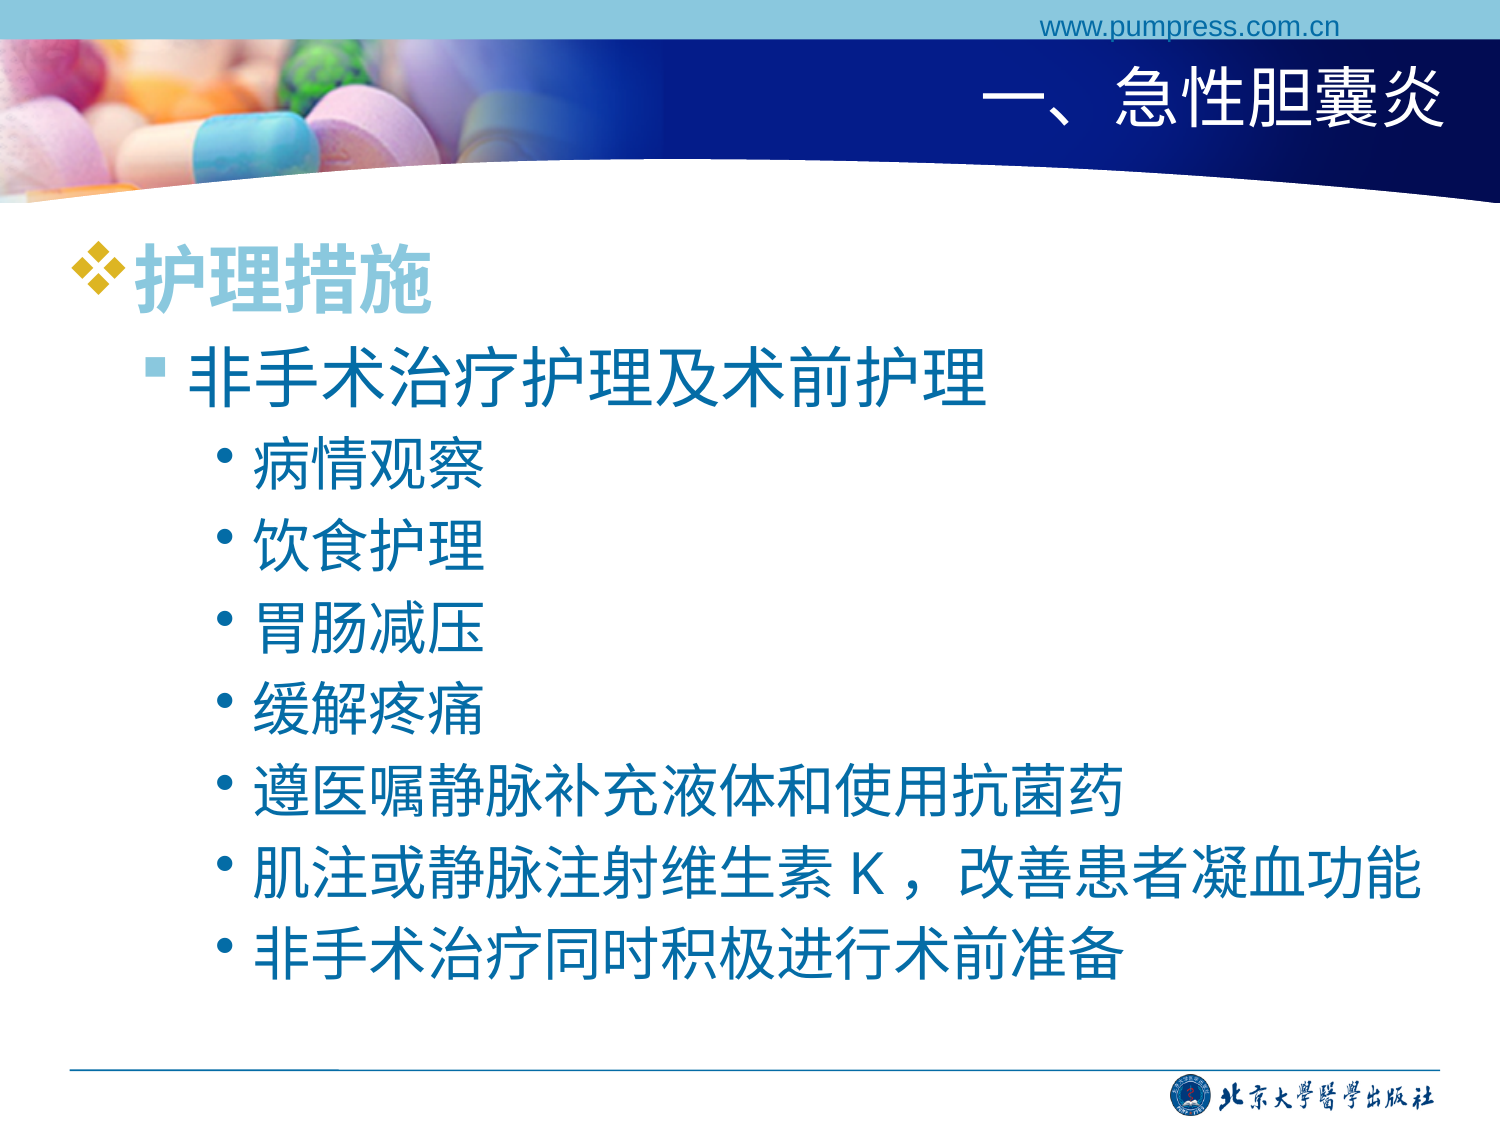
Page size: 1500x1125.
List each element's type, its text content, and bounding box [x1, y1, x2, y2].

title 一、急性胆囊炎 [137, 49, 1463, 143]
slide_number www.pumpress.com.cn [1025, 0, 1463, 38]
picture [1170, 1074, 1436, 1118]
list 护理措施 非手术治疗护理及术前护理 病情观察 饮食护理 胃肠减压 缓解疼痛 遵医嘱静脉补充液体和使用抗菌药 肌注或静脉注射维生素K，改善患者凝血功能 非手术治疗同时积极进行术前准备 [49, 224, 1463, 1026]
picture [0, 40, 1500, 203]
